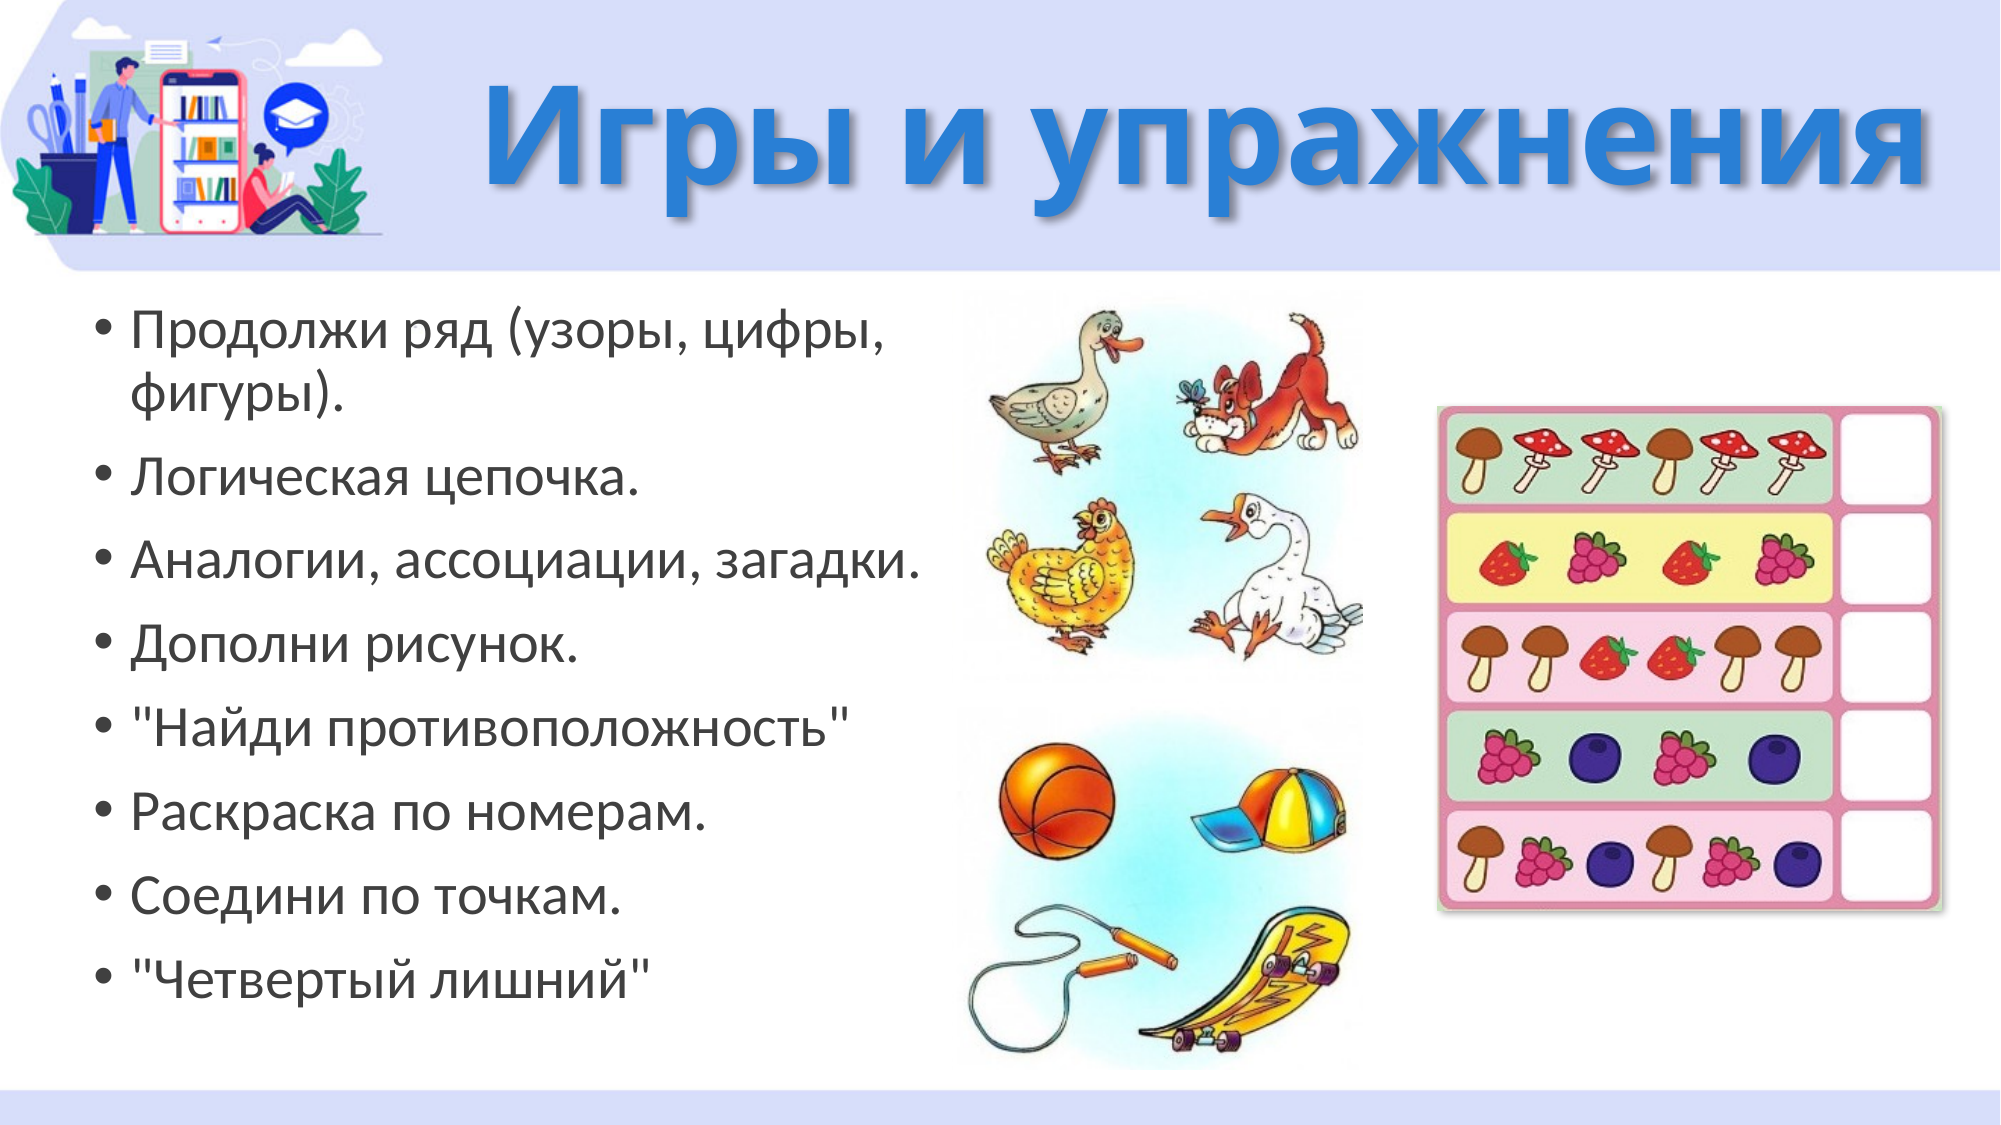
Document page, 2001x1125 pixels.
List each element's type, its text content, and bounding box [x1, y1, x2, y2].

title Игры и упражнения [397, 30, 2000, 249]
picture [0, 0, 2001, 1125]
text_box Продолжи ряд (узоры, цифры, фигуры). Логическая цепочка. Аналогии, ассоциации, загадки. Дополни рисунок. "Найди противоположность" Раскраска по номерам. Соедини по точкам. "Четвертый лишний" [78, 290, 951, 1018]
